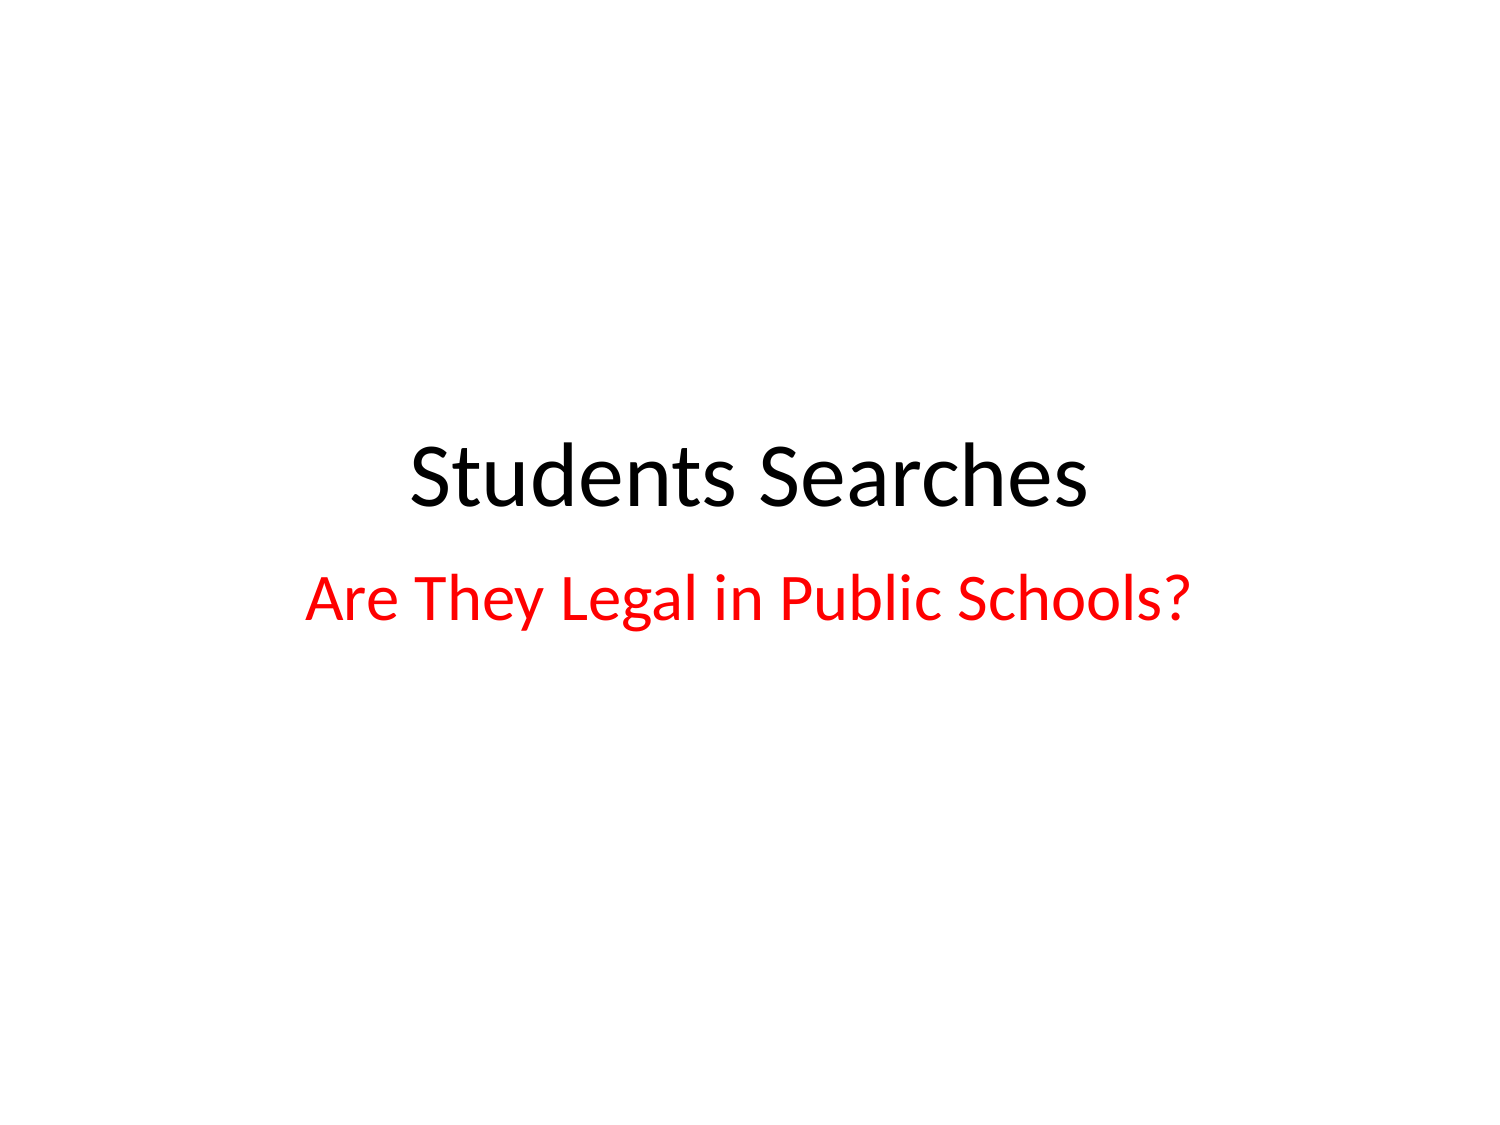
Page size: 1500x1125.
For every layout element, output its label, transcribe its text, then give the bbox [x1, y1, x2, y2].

subtitle Are They Legal in Public Schools? [224, 546, 1276, 835]
title Students Searches [112, 349, 1388, 591]
